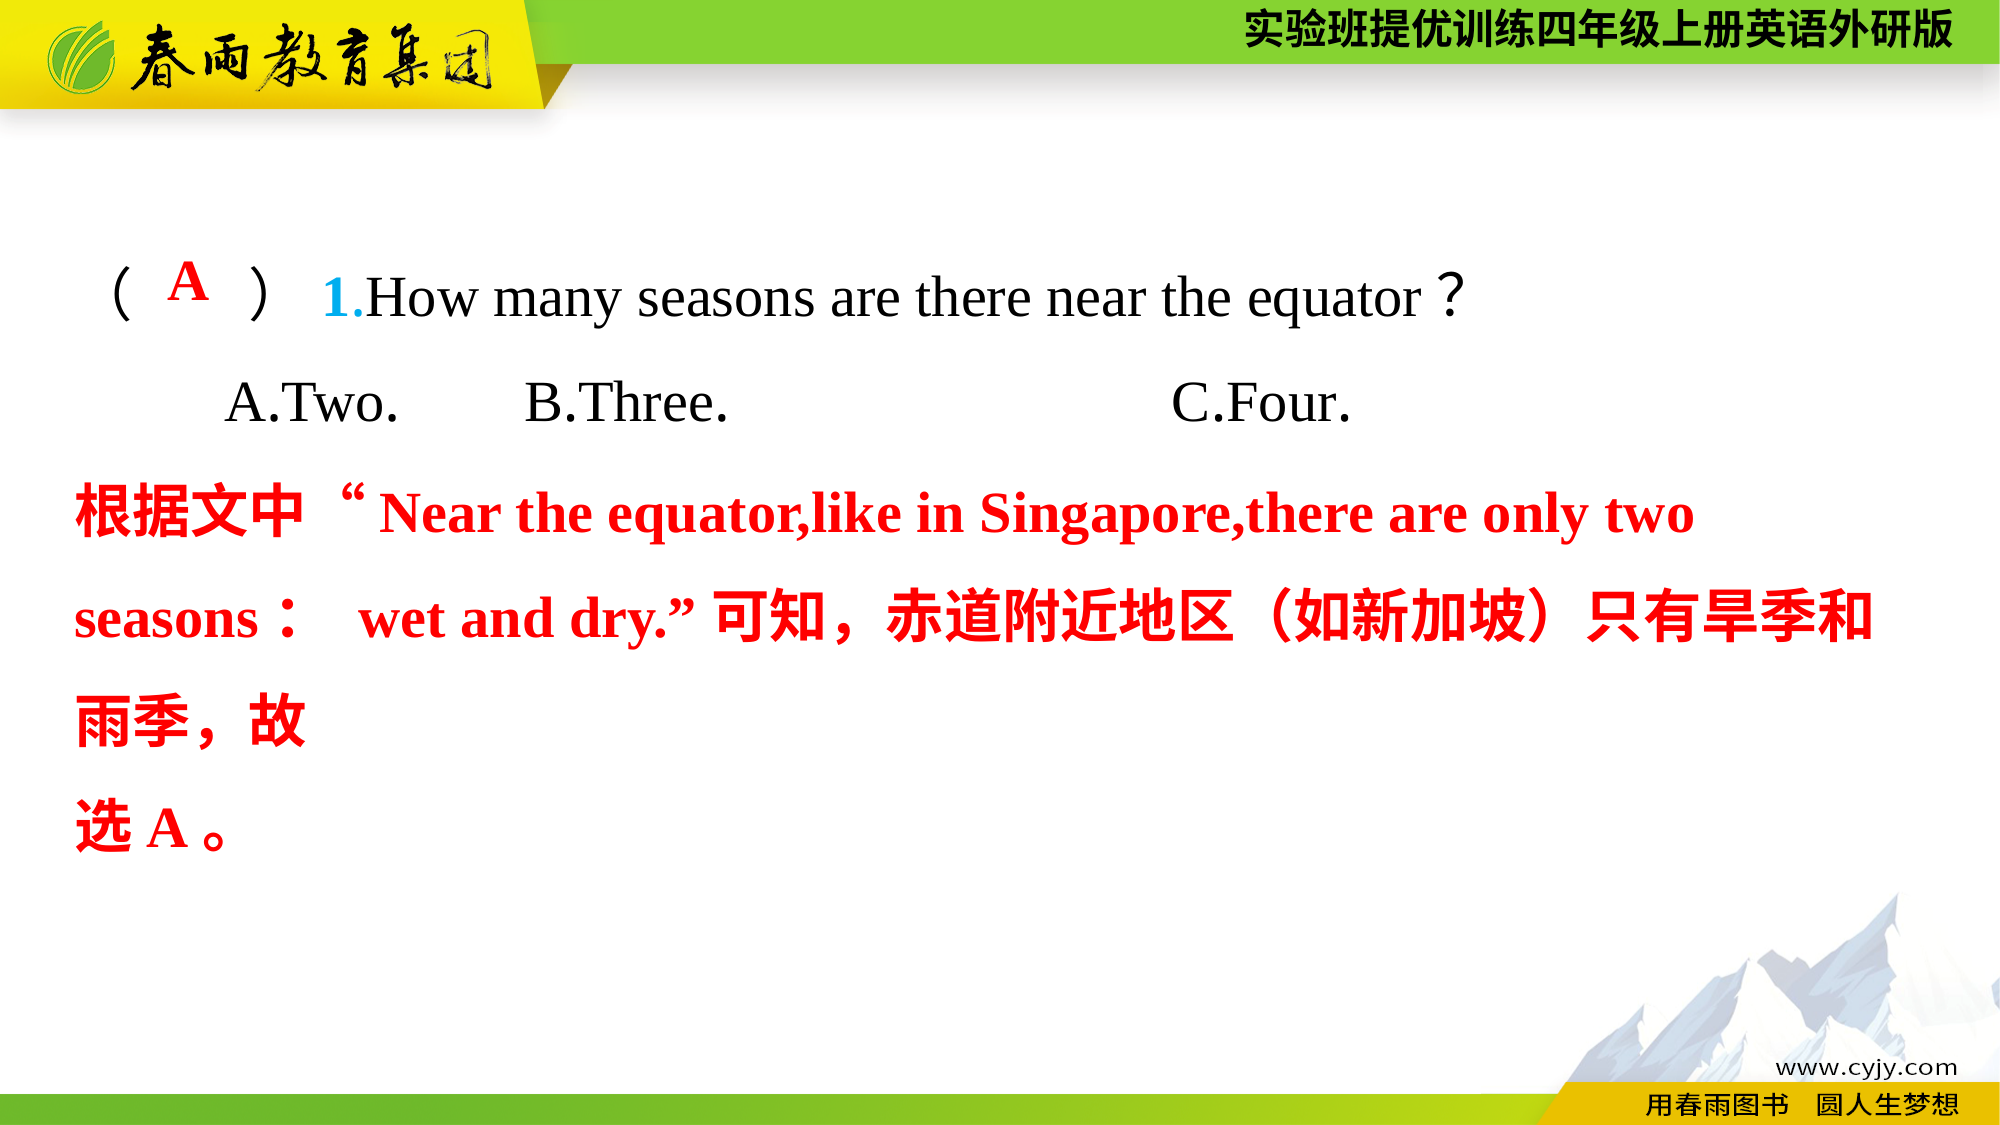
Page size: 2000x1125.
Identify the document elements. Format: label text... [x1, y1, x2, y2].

list （ ）1.How many seasons are there near the equator？ A.Two. B.Three. C.Four. [59, 216, 1944, 430]
text_box A [152, 235, 225, 320]
picture [0, 0, 2000, 1125]
text_box 根据文中“Near the equator,like in Singapore,there are only two seasons： wet and dry.”可知，赤道附近地区（如新加坡）只有旱季和雨季，故 选A。 [59, 431, 1944, 867]
